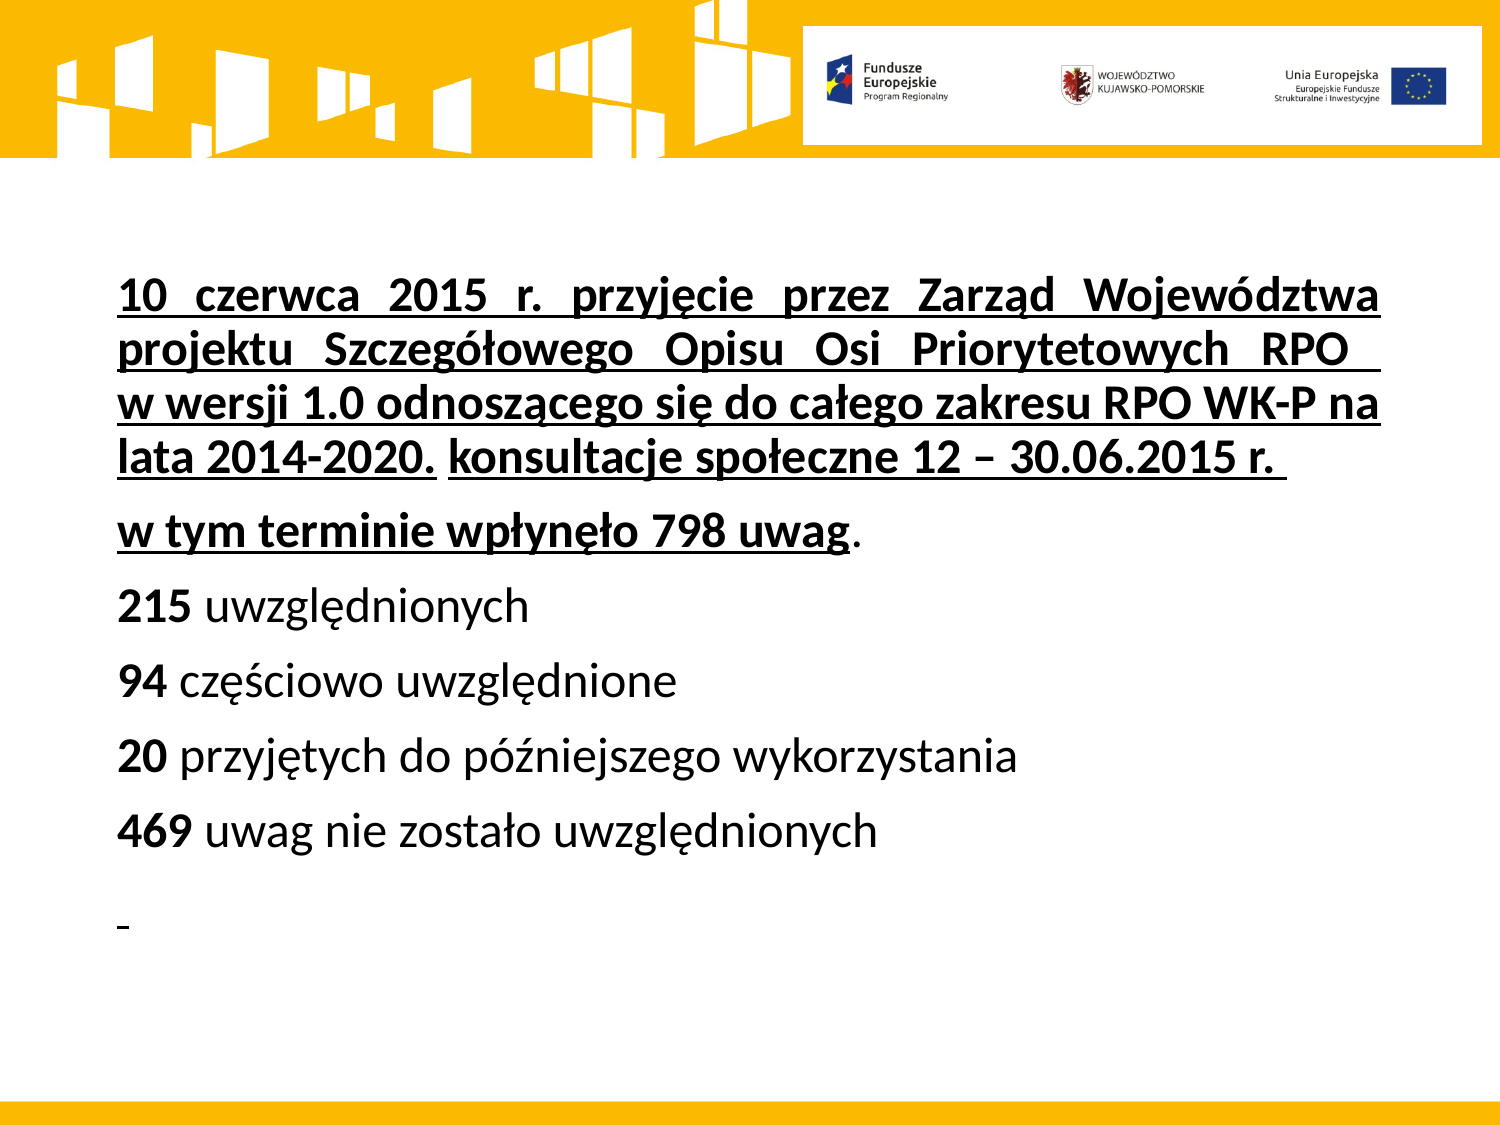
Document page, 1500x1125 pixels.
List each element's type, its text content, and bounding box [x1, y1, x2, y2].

picture [0, 0, 1500, 1125]
list 10 czerwca 2015 r. przyjęcie przez Zarząd Województwa projektu Szczegółowego Opisu Osi Priorytetowych RPO w wersji 1.0 odnoszącego się do całego zakresu RPO WK-P na lata 2014-2020. konsultacje społeczne 12 – 30.06.2015 r. w tym terminie wpłynęło 798 uwag. 215 uwzględnionych 94 częściowo uwzględnione 20 przyjętych do późniejszego wykorzystania 469 uwag nie zostało uwzględnionych [102, 185, 1397, 999]
